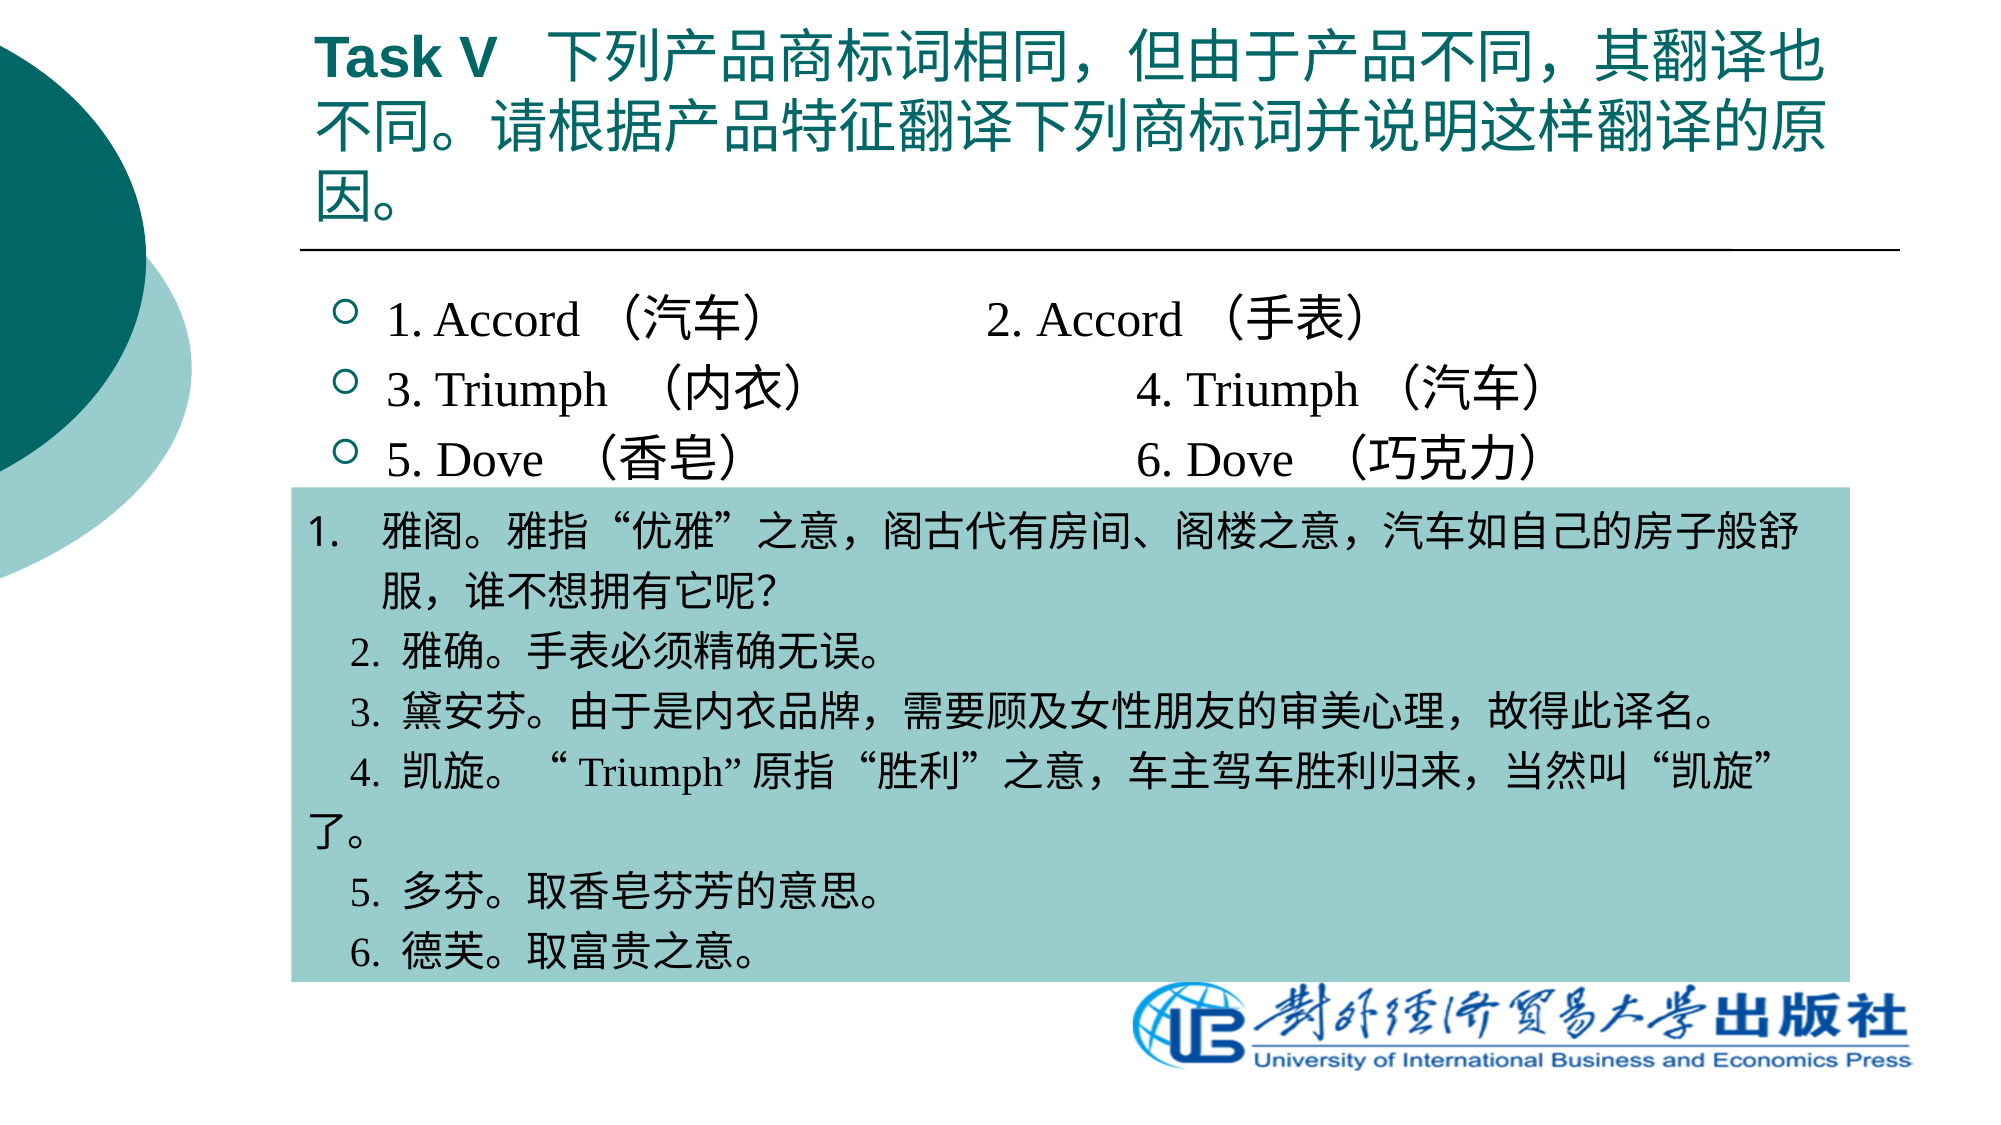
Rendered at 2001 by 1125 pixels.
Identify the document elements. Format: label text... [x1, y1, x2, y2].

picture [1054, 922, 2000, 1125]
list 1. Accord（汽车） 2. Accord（手表） 3. Triumph （内衣） 4. Triumph（汽车） 5. Dove （香皂） 6. Dove （巧克力） [314, 278, 1692, 487]
text_box 雅阁。雅指“优雅”之意，阁古代有房间、阁楼之意，汽车如自己的房子般舒服，谁不想拥有它呢？ 2. 雅确。手表必须精确无误。 3. 黛安芬。由于是内衣品牌，需要顾及女性朋友的审美心理，故得此译名。 4. 凯旋。“Triumph”原指“胜利”之意，车主驾车胜利归来，当然叫“凯旋”了。 5. 多芬。取香皂芬芳的意思。 6. 德芙。取富贵之意。 [291, 487, 1850, 983]
title Task V 下列产品商标词相同，但由于产品不同，其翻译也不同。请根据产品特征翻译下列商标词并说明这样翻译的原因。 [299, 49, 1900, 238]
